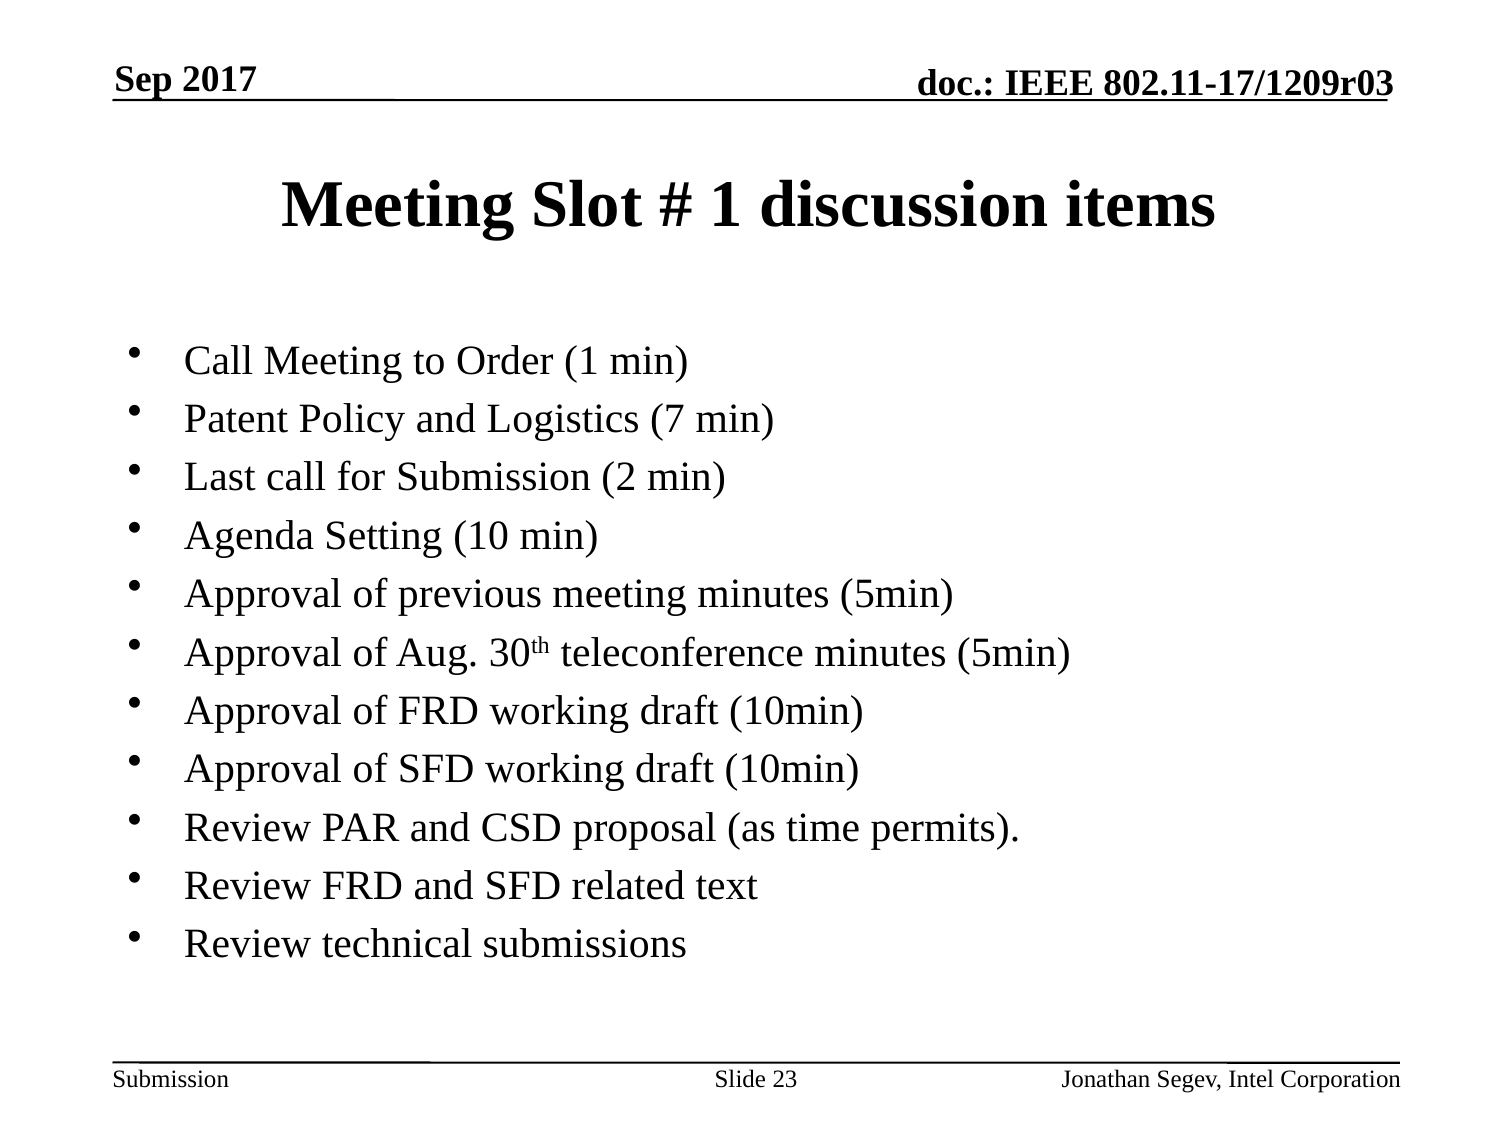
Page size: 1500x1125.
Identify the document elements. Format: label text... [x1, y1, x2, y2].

list Call Meeting to Order (1 min) Patent Policy and Logistics (7 min) Last call for Submission (2 min) Agenda Setting (10 min) Approval of previous meeting minutes (5min) Approval of Aug. 30th teleconference minutes (5min) Approval of FRD working draft (10min) Approval of SFD working draft (10min) Review PAR and CSD proposal (as time permits). Review FRD and SFD related text Review technical submissions [112, 324, 1388, 1000]
footer Jonathan Segev, Intel Corporation [878, 1061, 1402, 1093]
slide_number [114, 54, 423, 100]
title Meeting Slot # 1 discussion items [112, 112, 1388, 288]
slide_number Slide 23 [712, 1061, 800, 1123]
